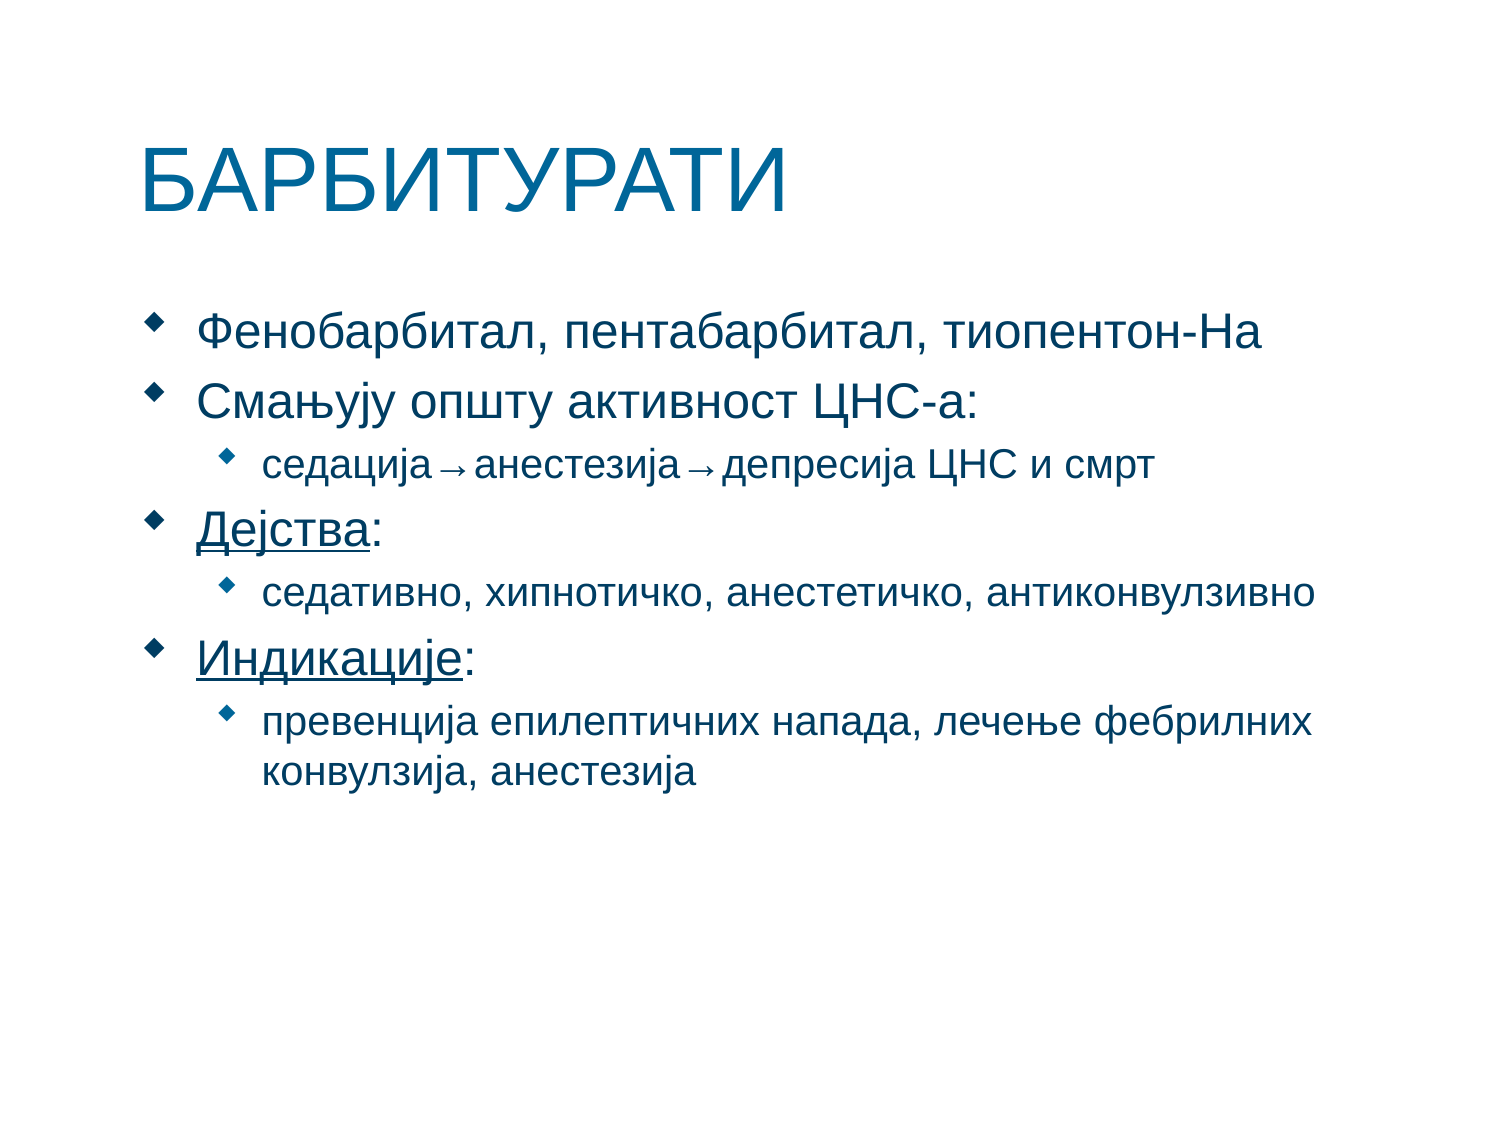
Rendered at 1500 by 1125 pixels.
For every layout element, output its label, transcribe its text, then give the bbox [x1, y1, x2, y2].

list Фенобарбитал, пентабарбитал, тиопентон-На Смањују општу активност ЦНС-а: седација→анестезија→депресија ЦНС и смрт Дејства: седативно, хипнотичко, анестетичко, антиконвулзивно Индикације: превенција епилептичних напада, лечење фебрилних конвулзија, анестезија [124, 290, 1400, 1026]
title БАРБИТУРАТИ [123, 49, 1400, 238]
